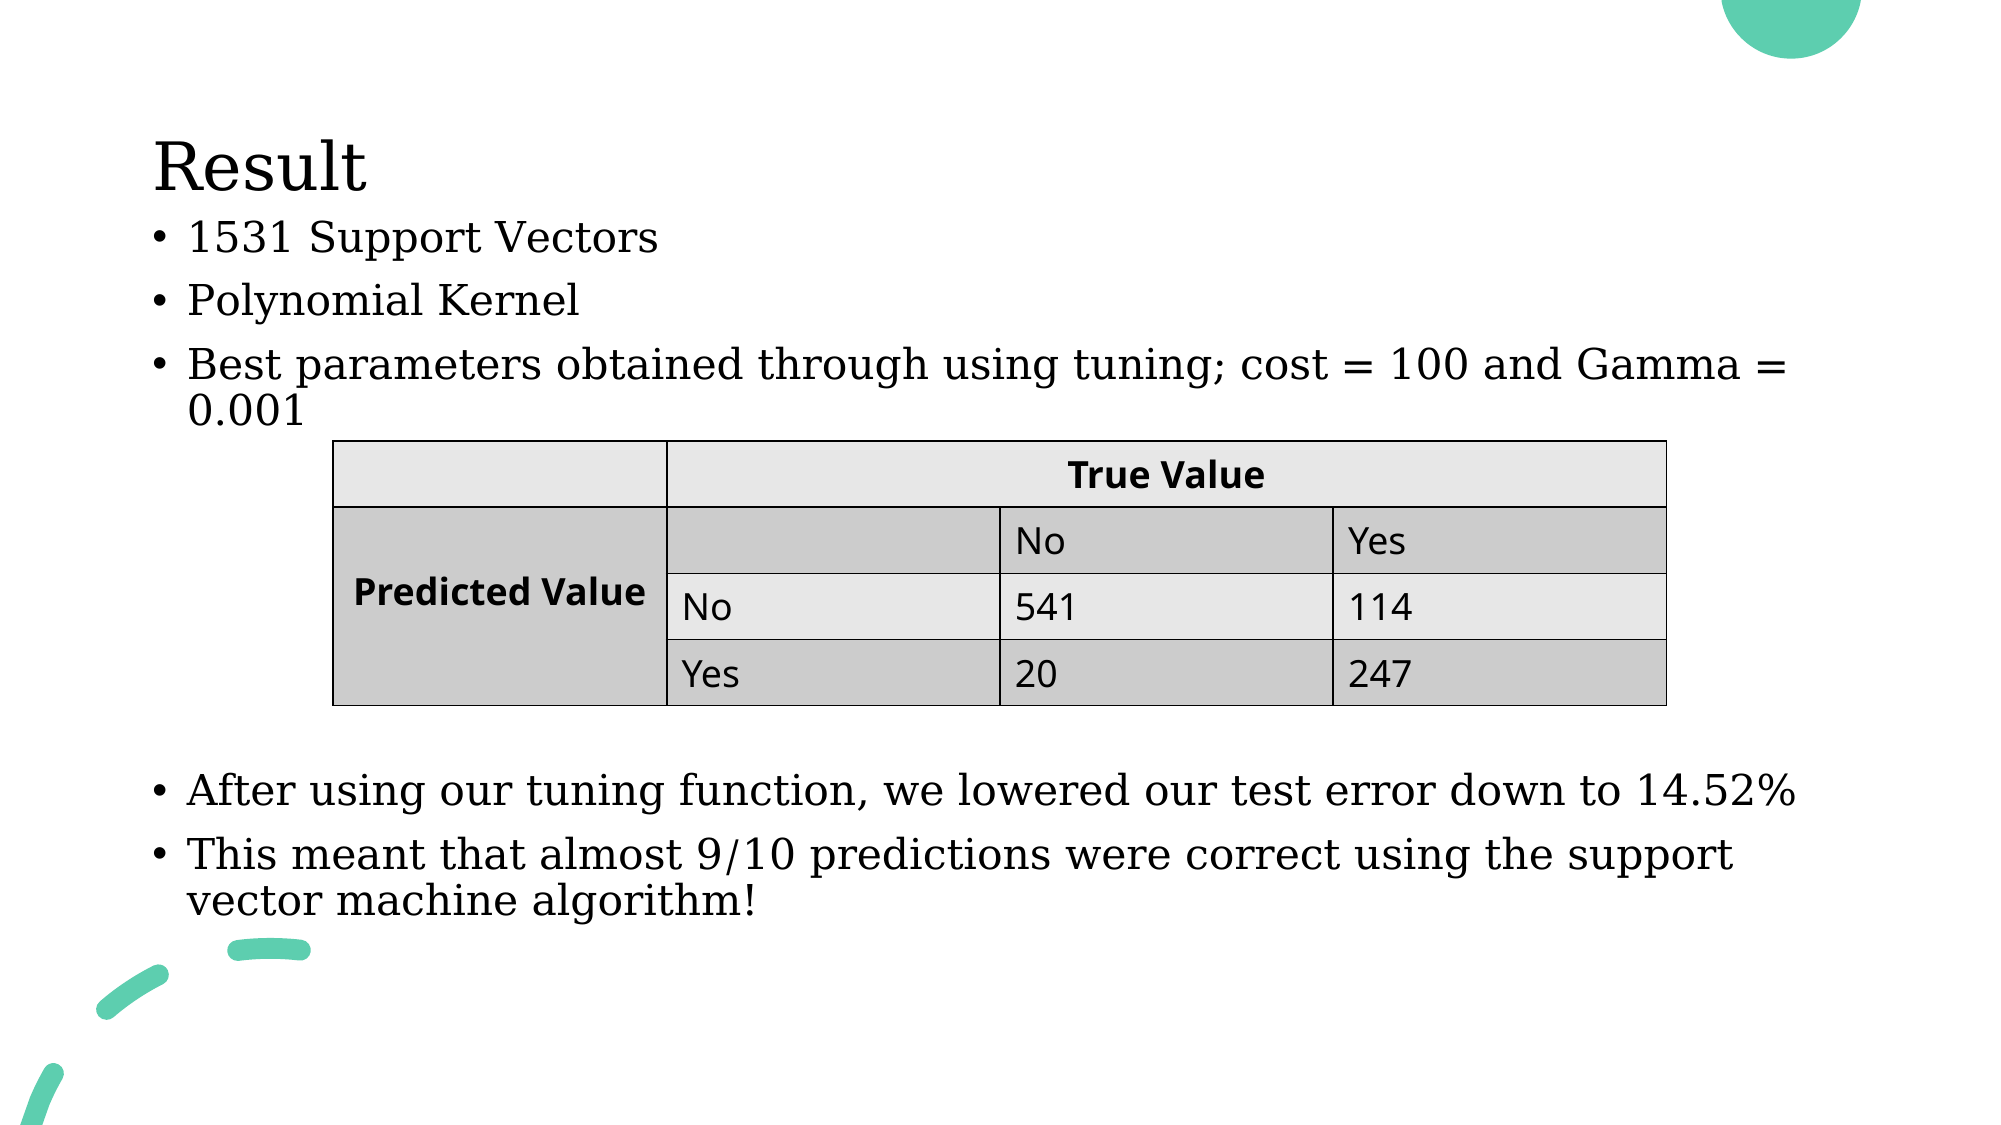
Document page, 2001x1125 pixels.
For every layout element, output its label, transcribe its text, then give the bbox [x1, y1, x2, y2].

list 1531 Support Vectors Polynomial Kernel Best parameters obtained through using tuning; cost = 100 and Gamma = 0.001 After using our tuning function, we lowered our test error down to 14.52% This meant that almost 9/10 predictions were correct using the support vector machine algorithm! [137, 208, 1863, 947]
table_cell Yes [1334, 508, 1666, 573]
table_header True Value [668, 442, 1666, 506]
table_cell No [1001, 508, 1332, 573]
table_cell Yes [668, 640, 999, 705]
table_cell 541 [1001, 574, 1332, 639]
table_header [334, 442, 666, 506]
table_cell 114 [1334, 574, 1666, 639]
table_cell 247 [1334, 640, 1666, 705]
table_cell Predicted Value [334, 508, 666, 705]
table_cell No [668, 574, 999, 639]
table_cell [668, 508, 999, 573]
table_cell 20 [1001, 640, 1332, 705]
title Result [137, 59, 1863, 208]
